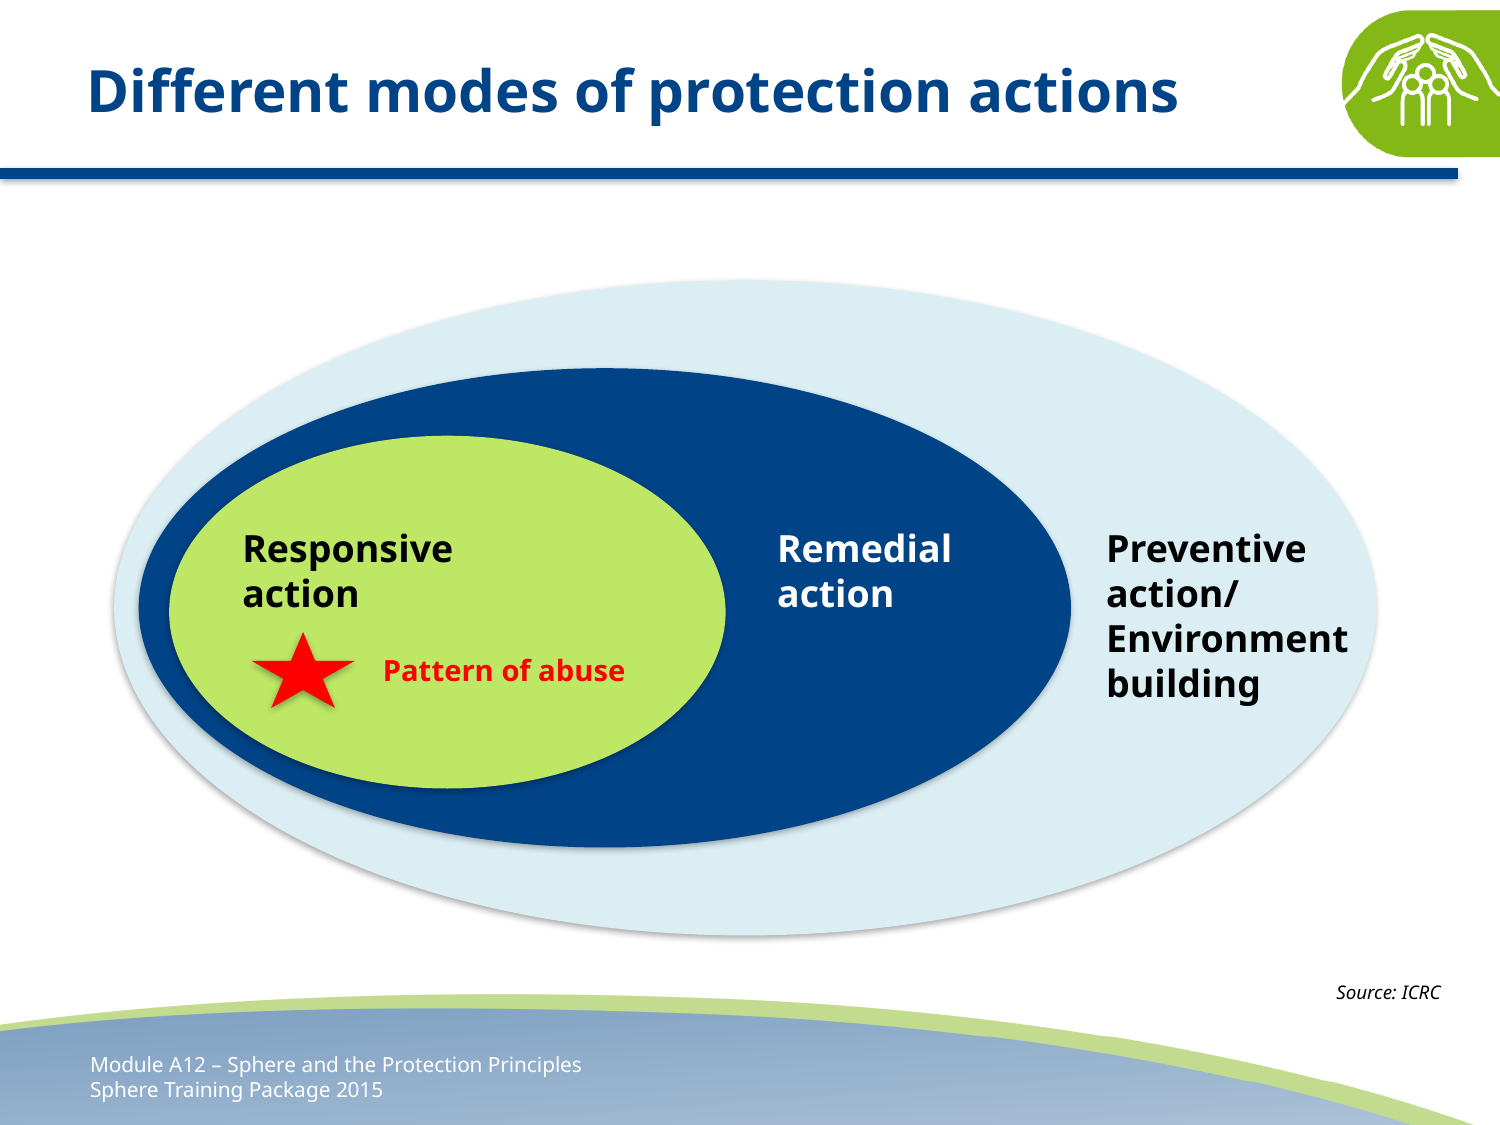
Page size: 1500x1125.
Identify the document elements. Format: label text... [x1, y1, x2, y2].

text_box [113, 279, 1353, 937]
text_box Pattern of abuse [367, 644, 650, 704]
picture [0, 992, 1500, 1125]
text_box Preventive action/ Environment building [1091, 517, 1415, 720]
footer Module A12 – Sphere and the Protection Principles Sphere Training Package 2015 [75, 1046, 1072, 1107]
text_box [168, 434, 727, 790]
list Responsive action [227, 517, 509, 634]
text_box [137, 367, 1072, 849]
text_box [250, 631, 356, 709]
picture [1335, 9, 1500, 158]
text_box Remedial action [762, 517, 978, 632]
text_box Source: ICRC [1067, 973, 1456, 1011]
title Different modes of protection actions [75, 0, 1335, 178]
